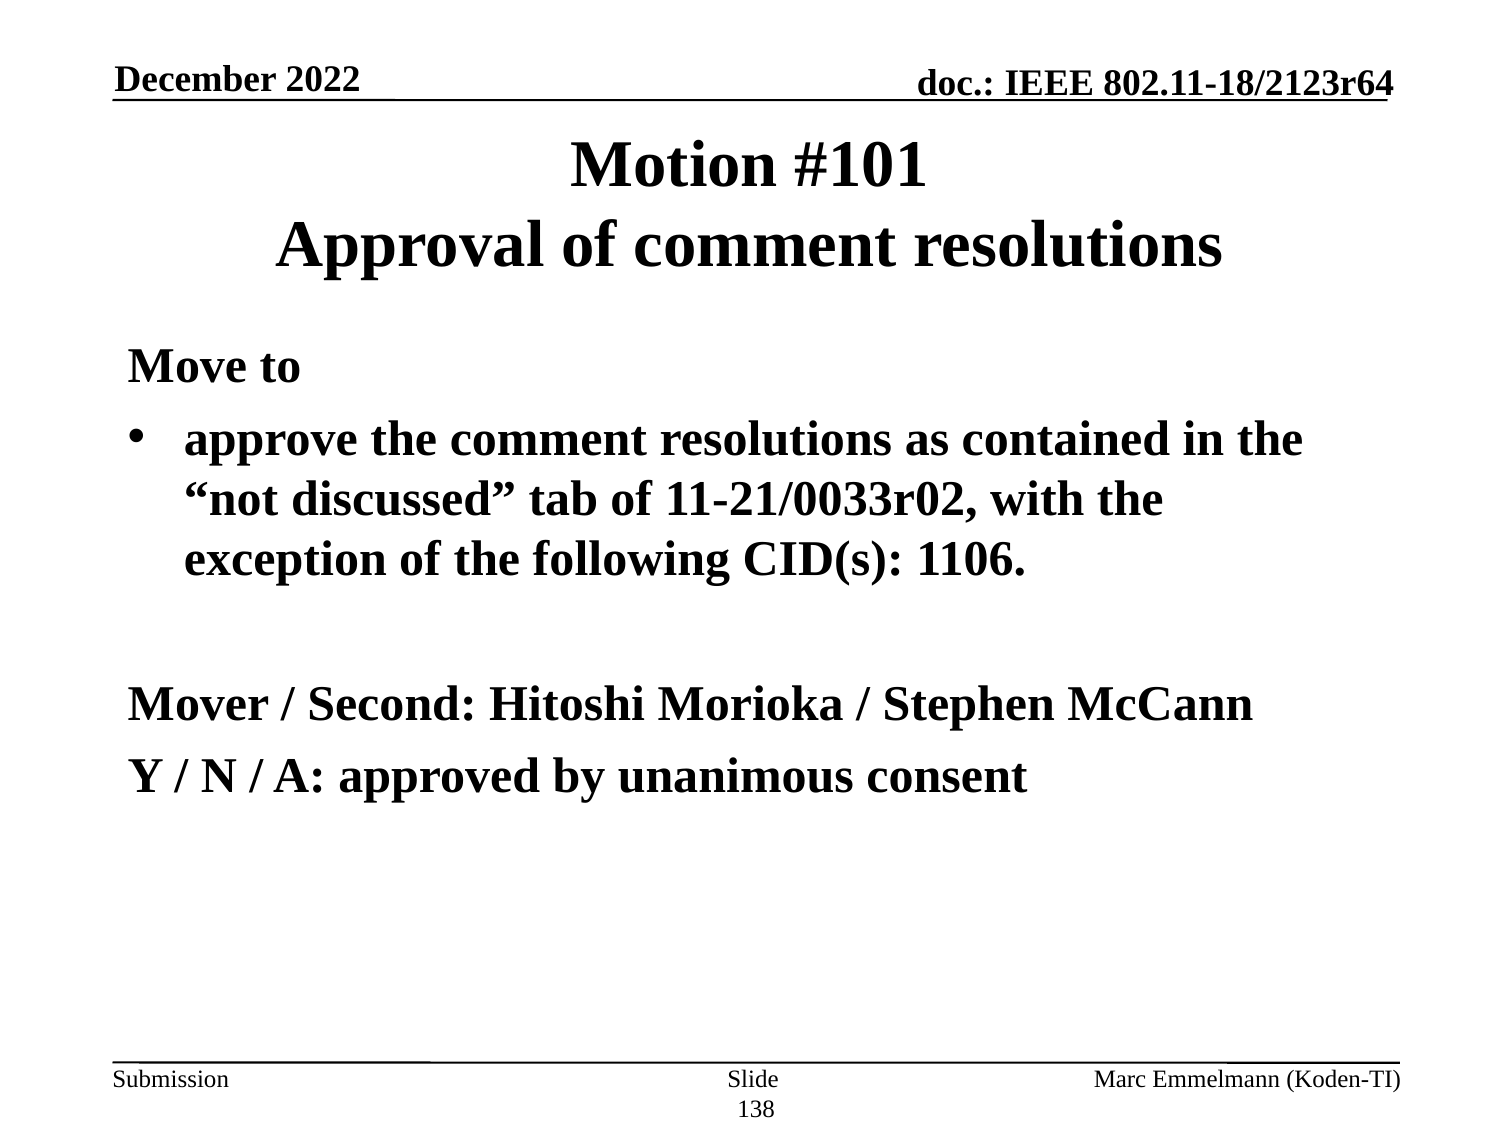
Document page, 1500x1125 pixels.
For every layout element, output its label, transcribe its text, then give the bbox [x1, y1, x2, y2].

slide_number Slide 138 [712, 1061, 800, 1123]
list Move to approve the comment resolutions as contained in the “not discussed” tab of 11-21/0033r02, with the exception of the following CID(s): 1106. Mover / Second: Hitoshi Morioka / Stephen McCann Y / N / A: approved by unanimous consent [112, 324, 1388, 1000]
footer Marc Emmelmann (Koden-TI) [878, 1061, 1402, 1093]
title Motion #101 Approval of comment resolutions [112, 112, 1388, 288]
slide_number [114, 54, 423, 100]
